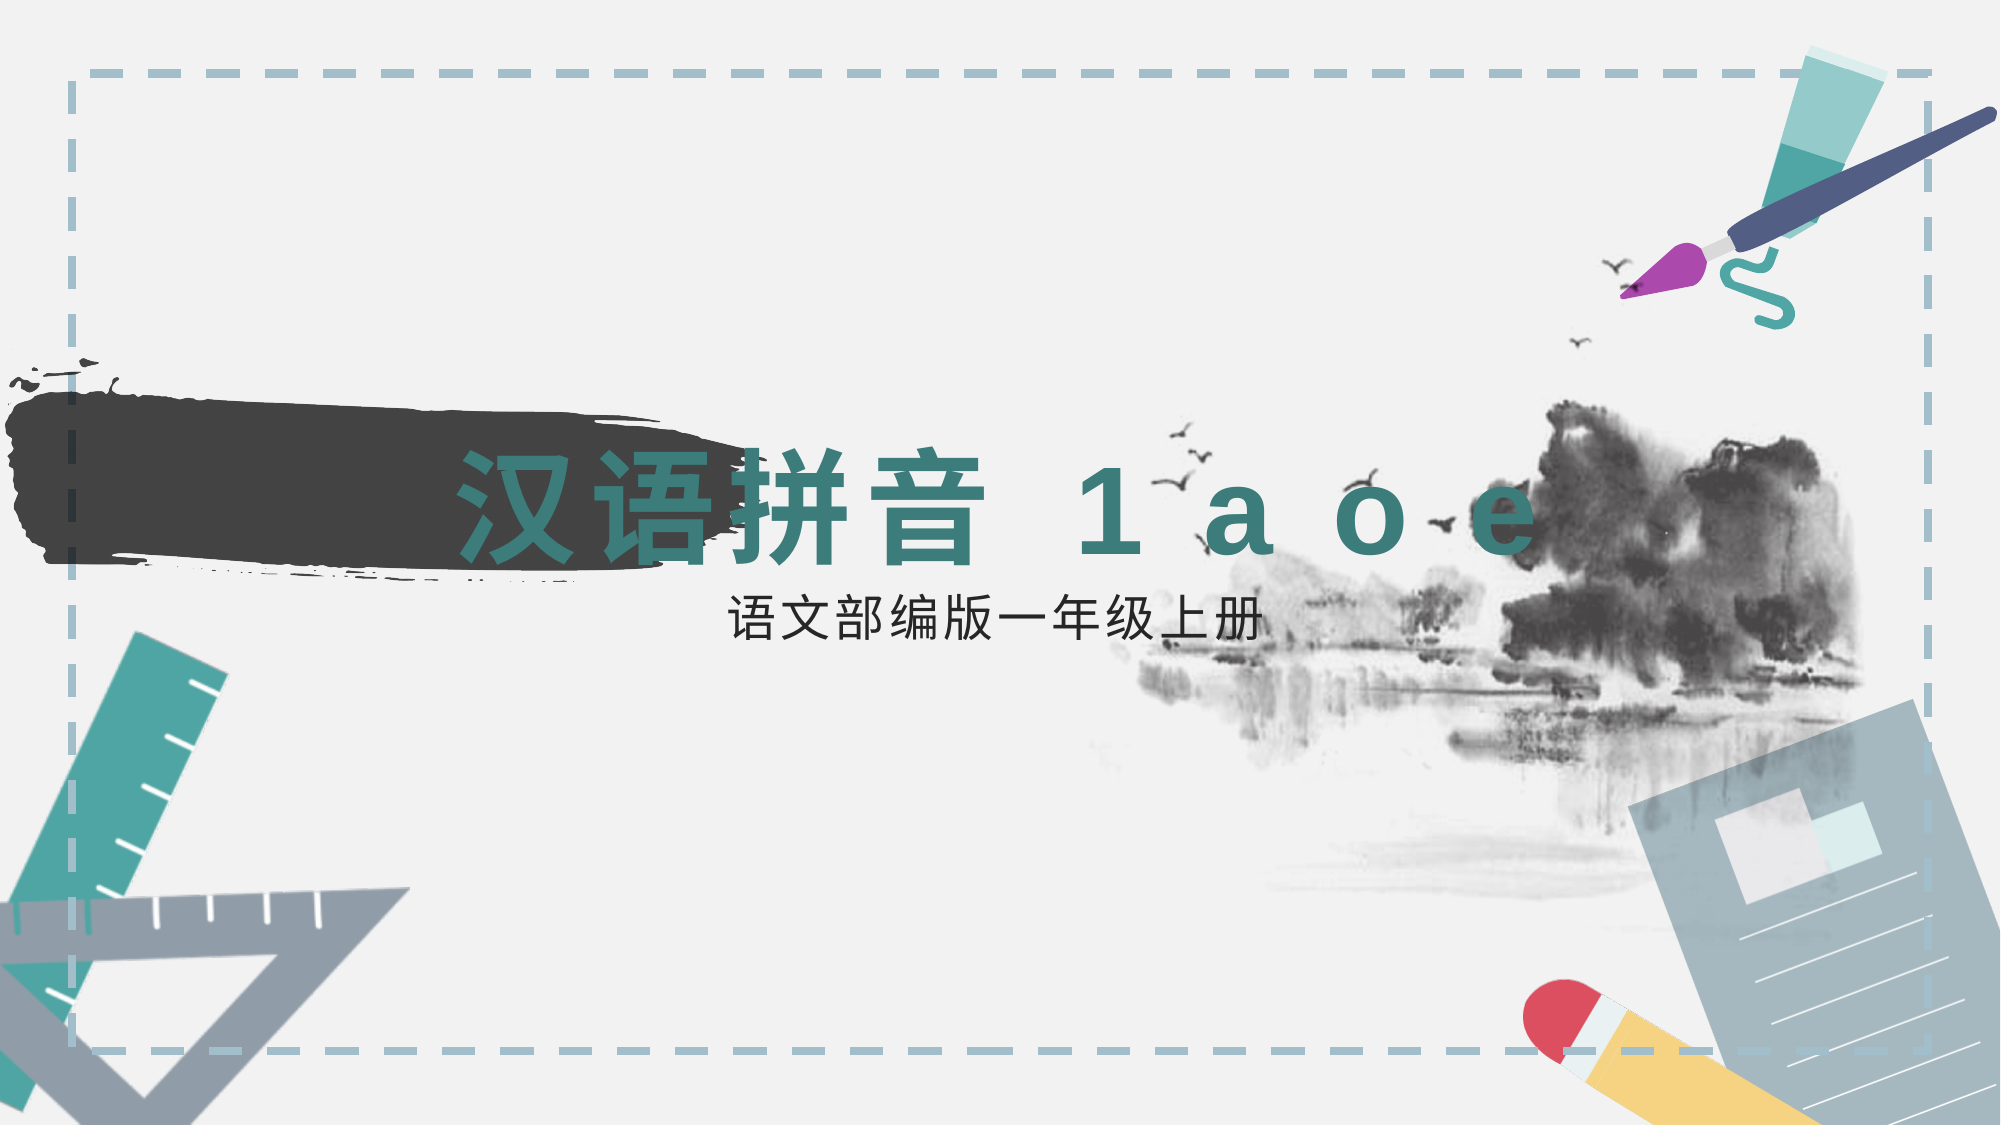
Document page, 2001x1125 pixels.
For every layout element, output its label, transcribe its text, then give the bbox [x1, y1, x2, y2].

text_box 语文部编版一年级上册 [375, 586, 1087, 783]
picture [1087, 254, 2001, 1125]
picture [0, 611, 410, 1125]
picture [5, 349, 767, 582]
text_box 汉语拼音 1 a o e [766, 351, 1087, 580]
